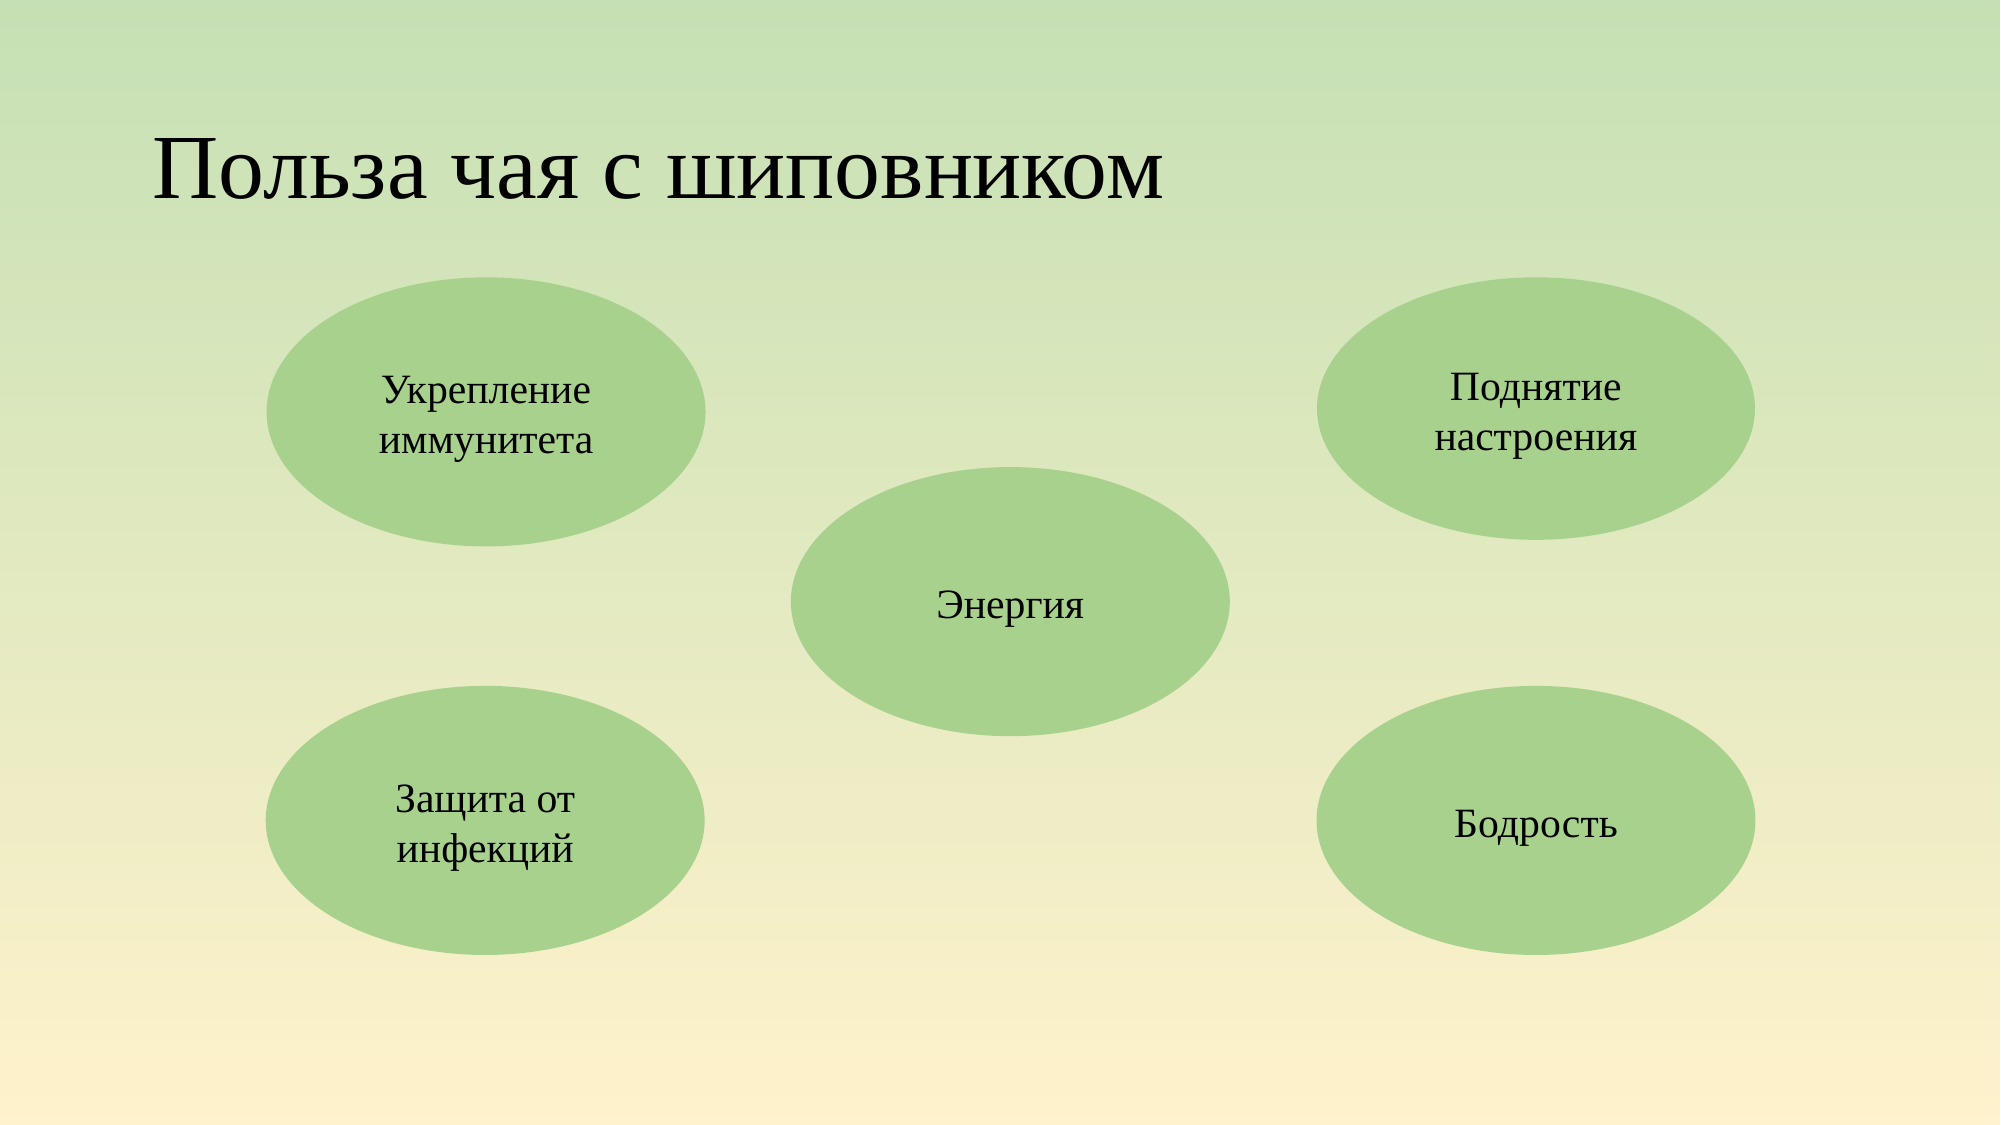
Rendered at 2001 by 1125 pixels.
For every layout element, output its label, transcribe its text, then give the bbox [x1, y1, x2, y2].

text_box Поднятие настроения [1315, 276, 1757, 541]
text_box Укрепление иммунитета [265, 276, 707, 548]
text_box Энергия [789, 466, 1231, 738]
title Польза чая с шиповником [137, 59, 1863, 278]
text_box Бодрость [1315, 684, 1757, 957]
text_box Защита от инфекций [264, 684, 706, 957]
